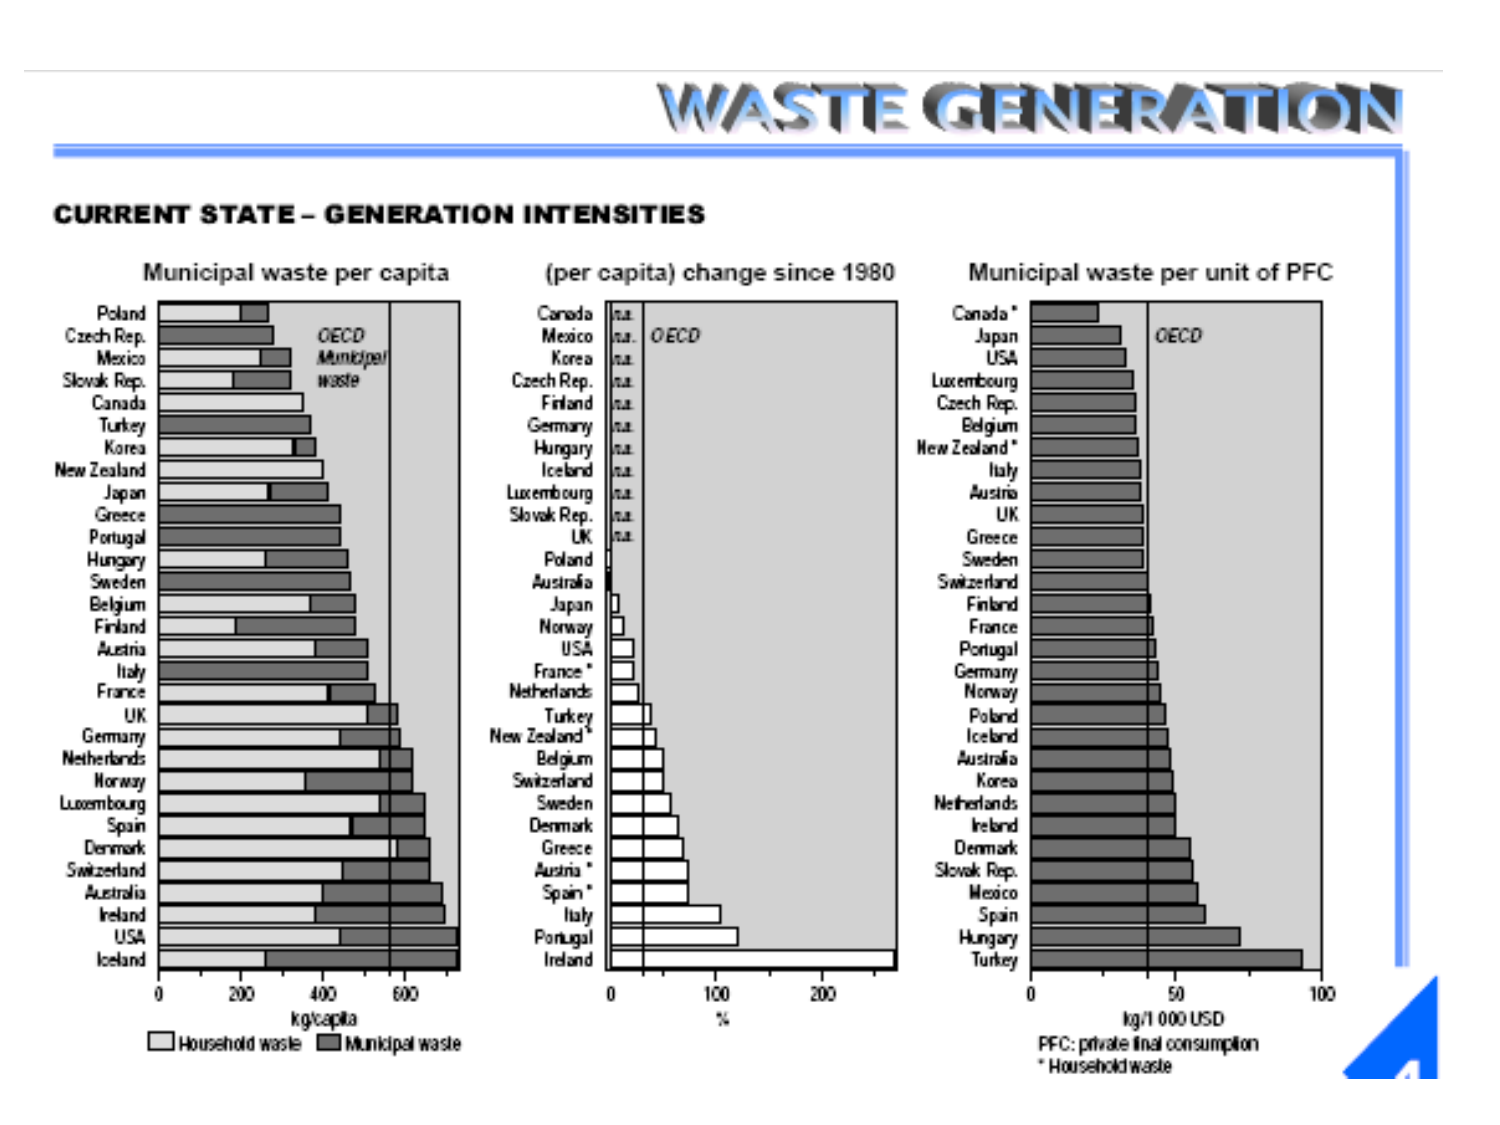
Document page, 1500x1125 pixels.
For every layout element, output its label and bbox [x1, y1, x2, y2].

picture [24, 70, 1443, 1079]
